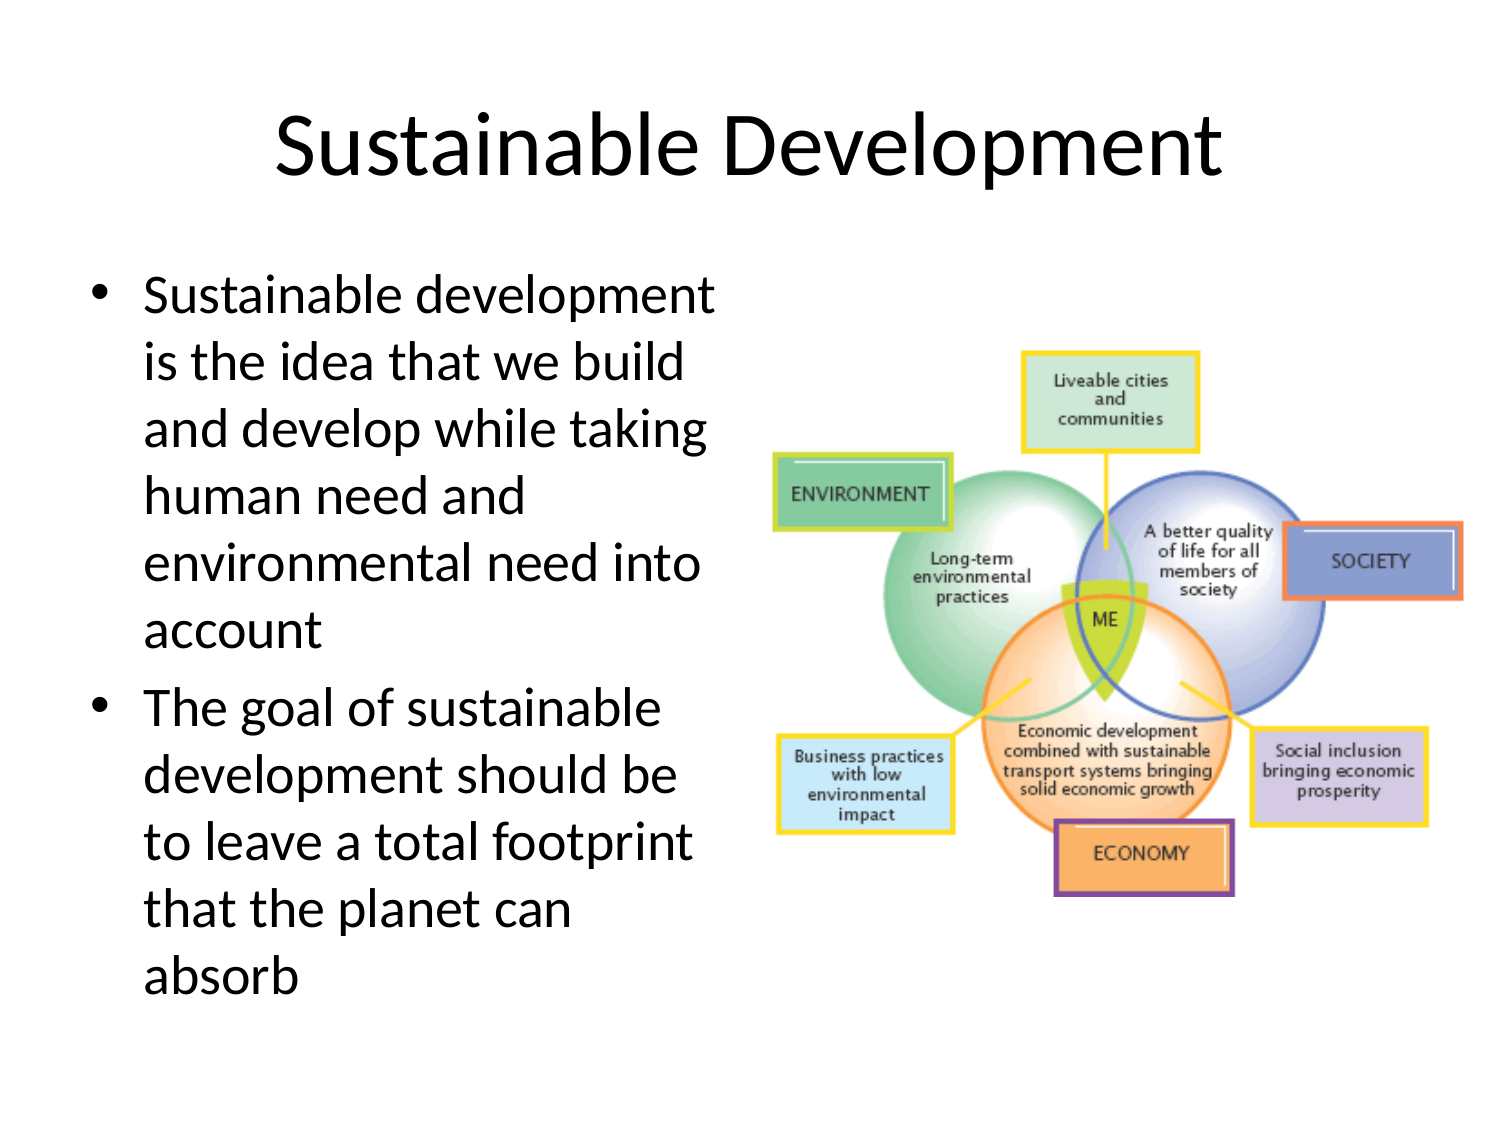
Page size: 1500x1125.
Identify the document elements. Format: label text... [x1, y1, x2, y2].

picture [762, 349, 1473, 898]
list Sustainable development is the idea that we build and develop while taking human need and environmental need into account The goal of sustainable development should be to leave a total footprint that the planet can absorb [75, 249, 738, 1050]
title Sustainable Development [75, 45, 1425, 233]
